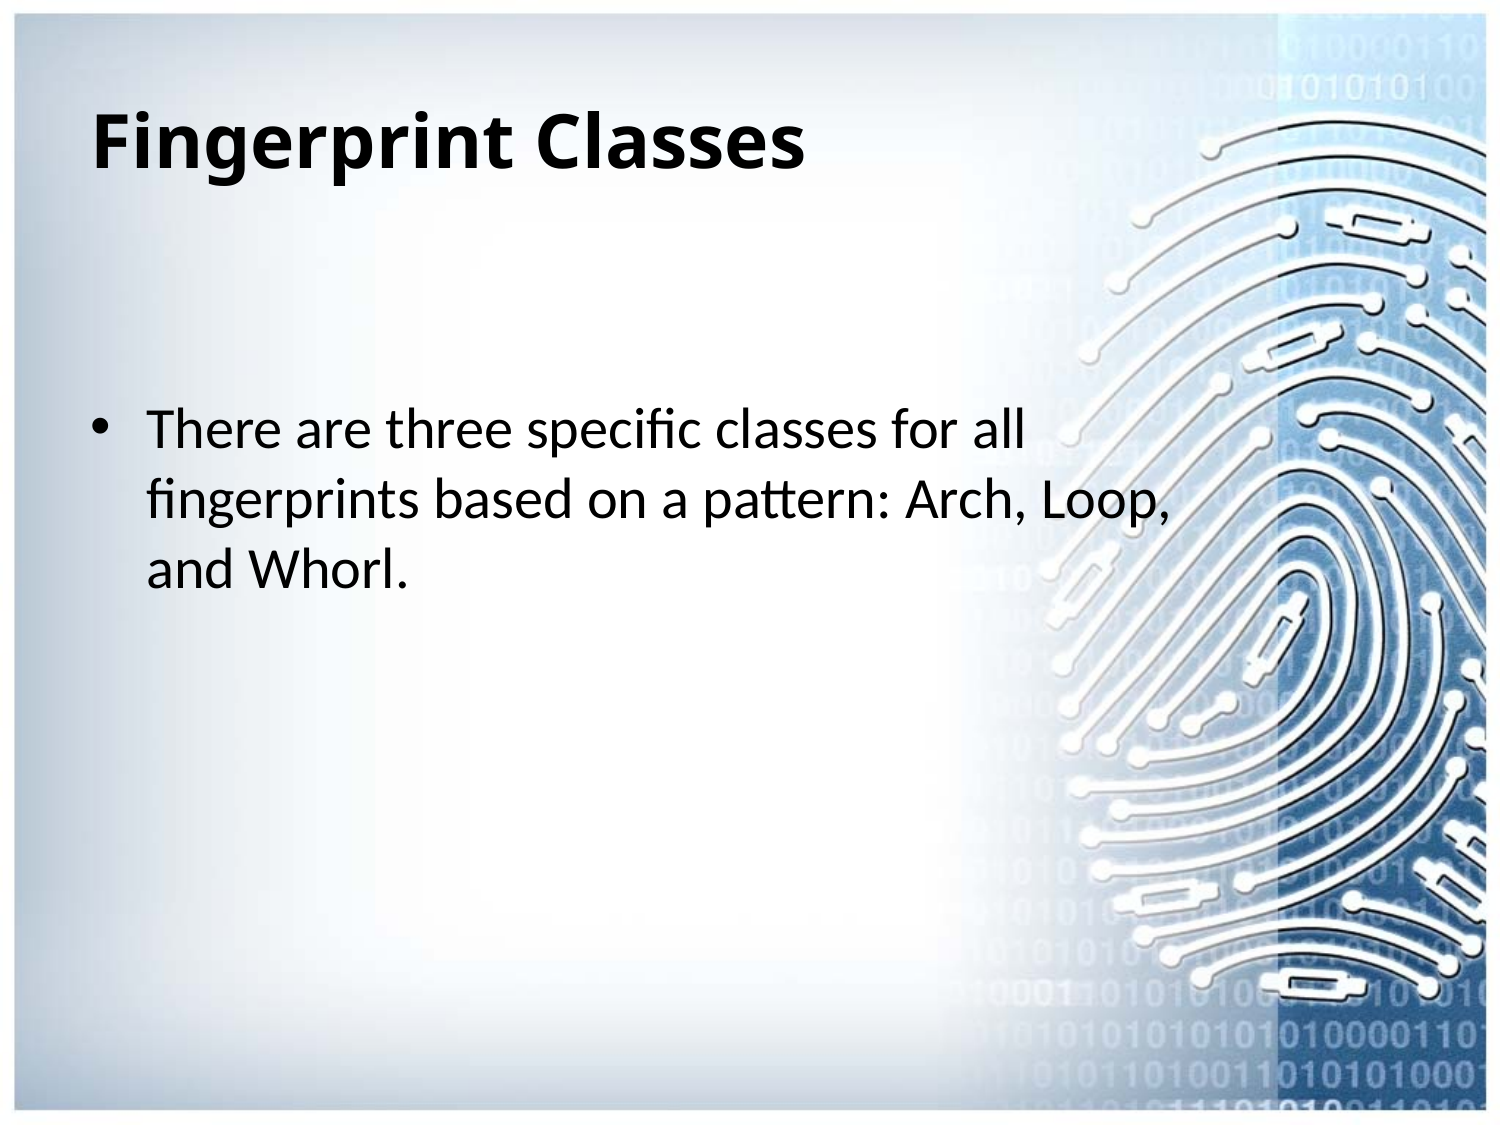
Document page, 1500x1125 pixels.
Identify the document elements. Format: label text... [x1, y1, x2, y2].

list There are three specific classes for all fingerprints based on a pattern: Arch, Loop, and Whorl. [74, 262, 1226, 1006]
title Fingerprint Classes [74, 44, 1426, 233]
picture [0, 0, 1500, 1125]
